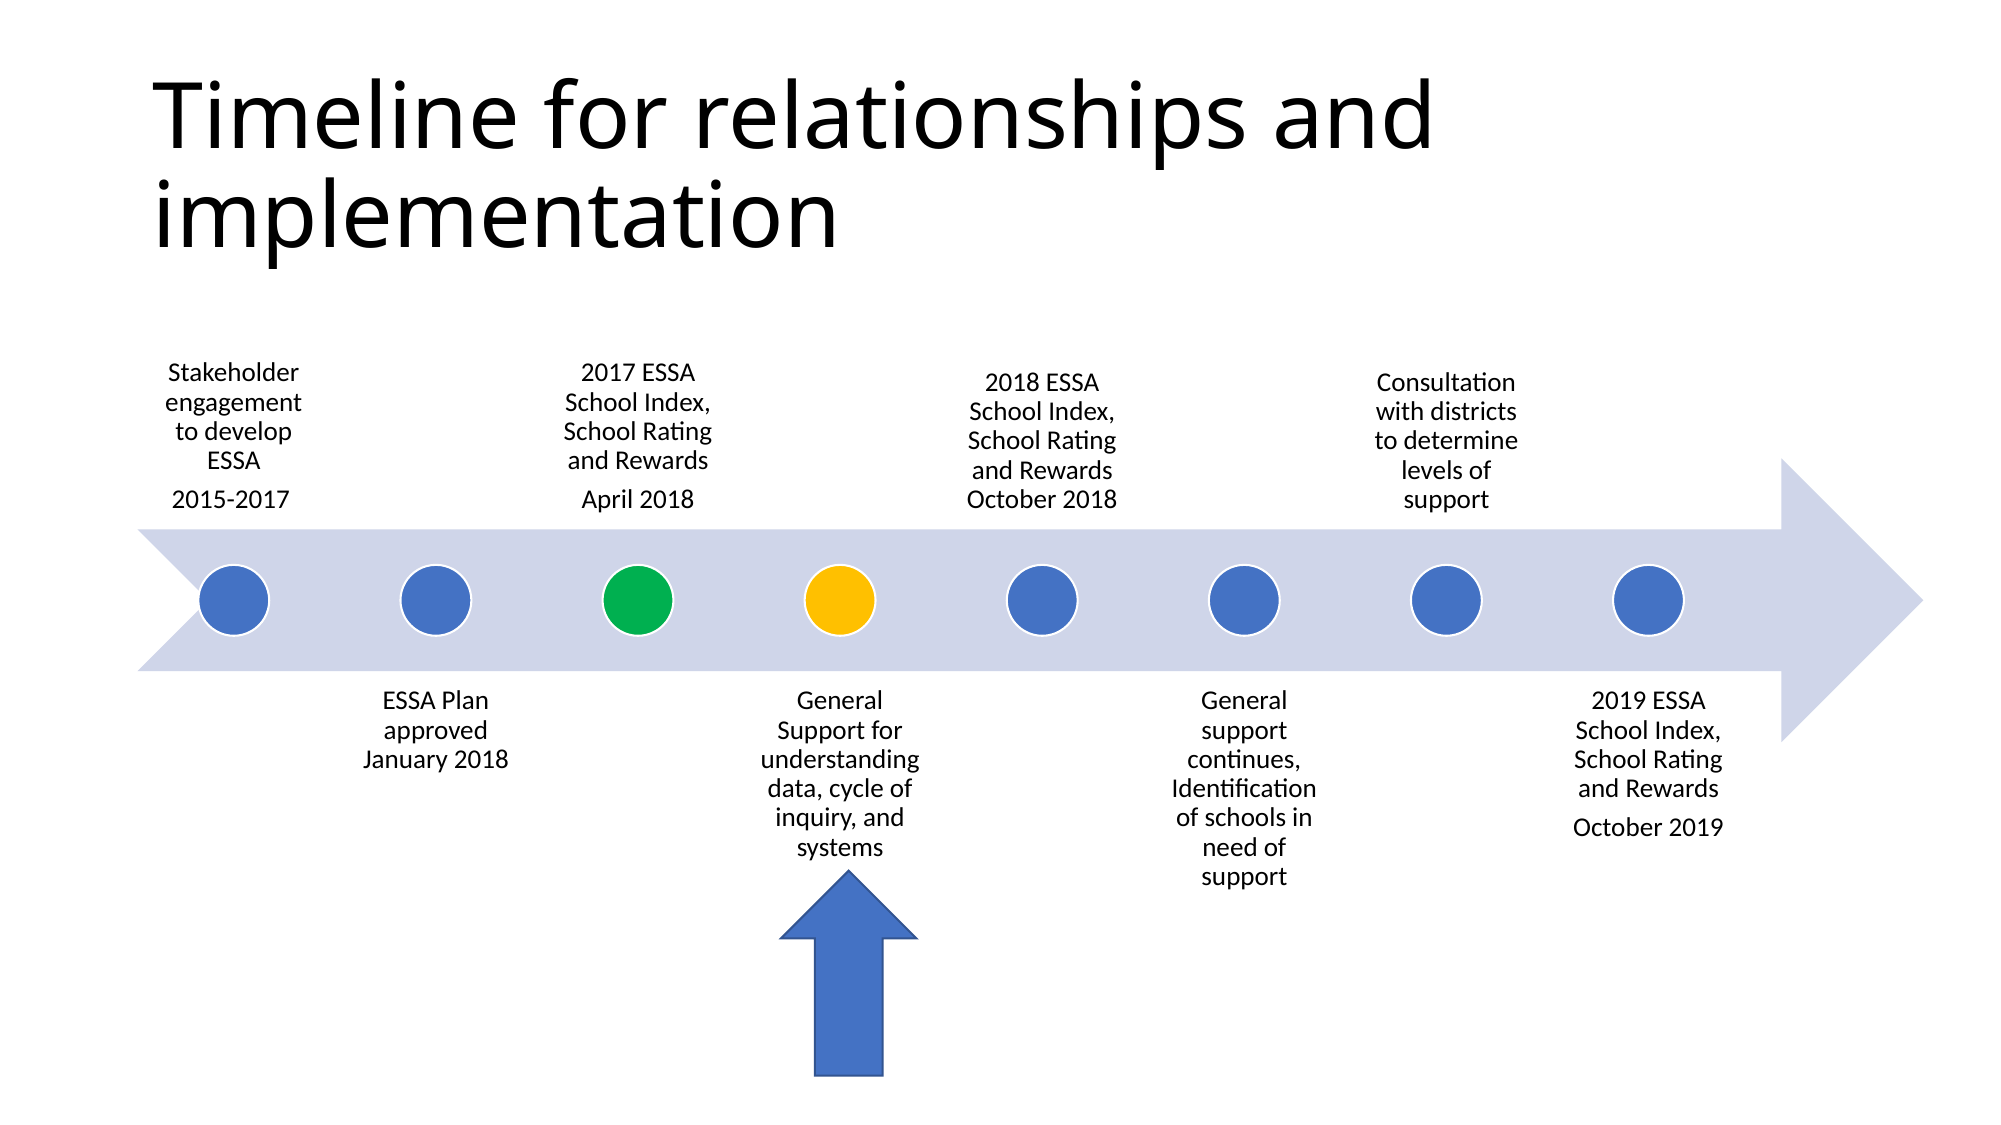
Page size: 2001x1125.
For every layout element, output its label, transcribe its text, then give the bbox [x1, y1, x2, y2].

text_box [813, 956, 884, 1077]
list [137, 245, 1924, 956]
title Timeline for relationships and implementation [137, 59, 1863, 245]
